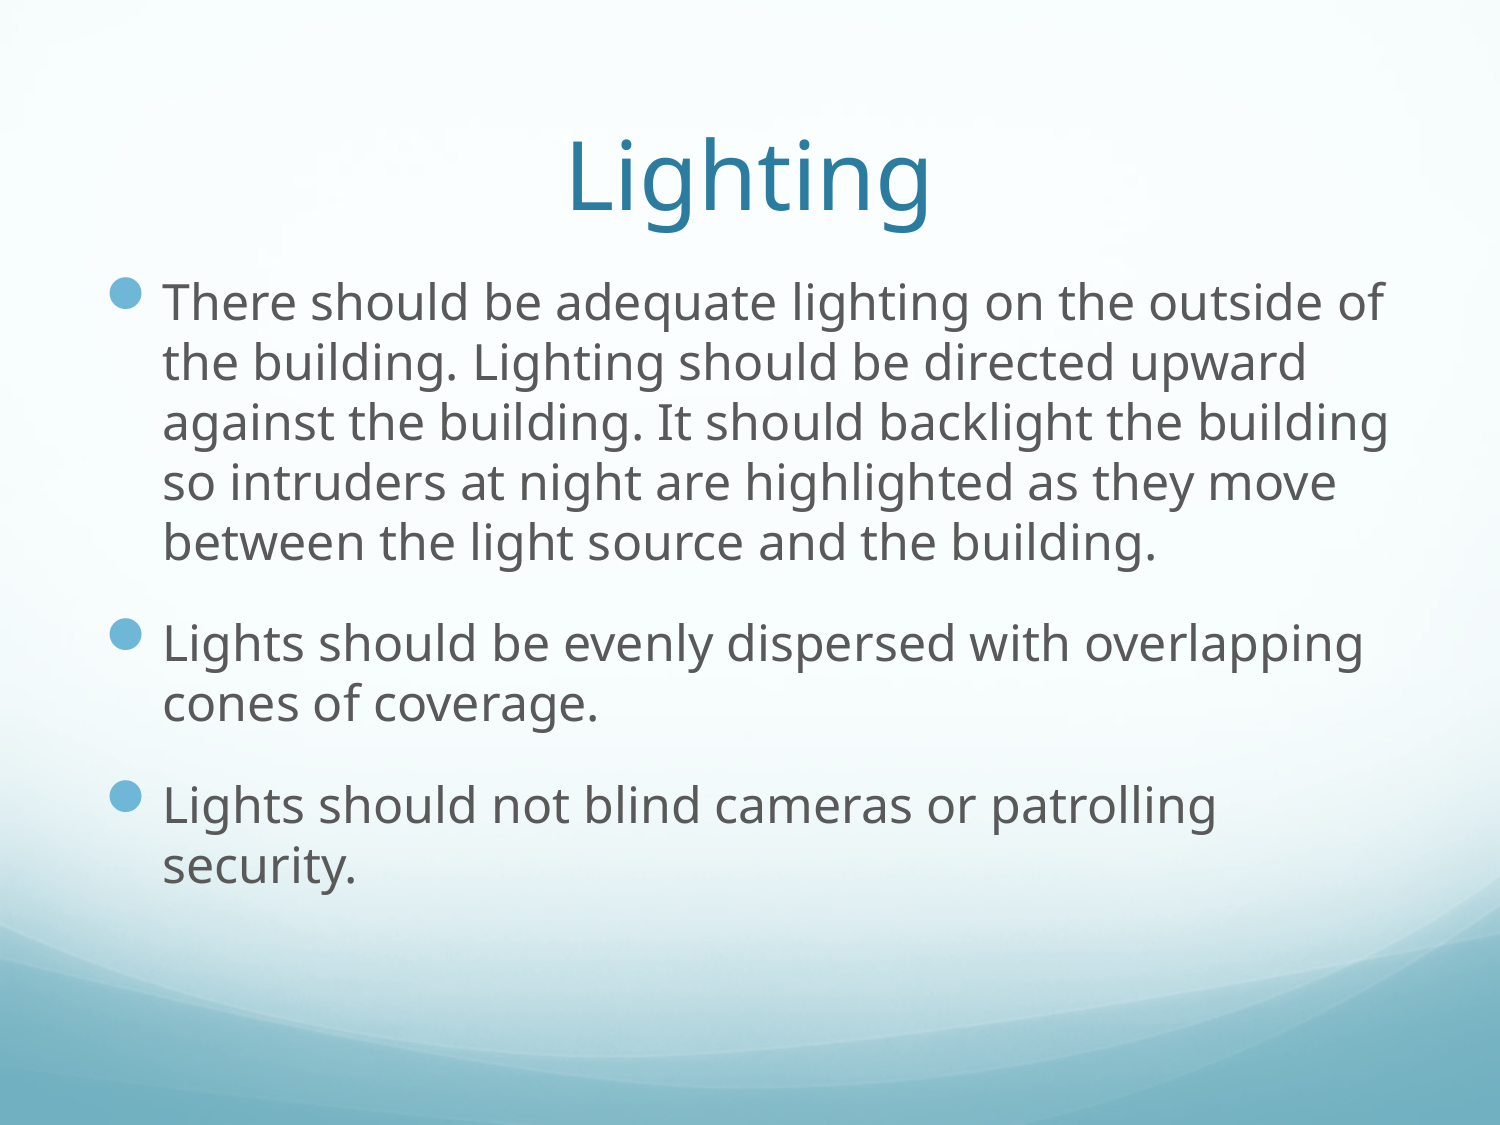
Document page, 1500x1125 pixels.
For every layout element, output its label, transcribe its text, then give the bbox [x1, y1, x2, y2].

list There should be adequate lighting on the outside of the building. Lighting should be directed upward against the building. It should backlight the building so intruders at night are highlighted as they move between the light source and the building. Lights should be evenly dispersed with overlapping cones of coverage. Lights should not blind cameras or patrolling security. [90, 262, 1410, 975]
title Lighting [90, 17, 1410, 237]
